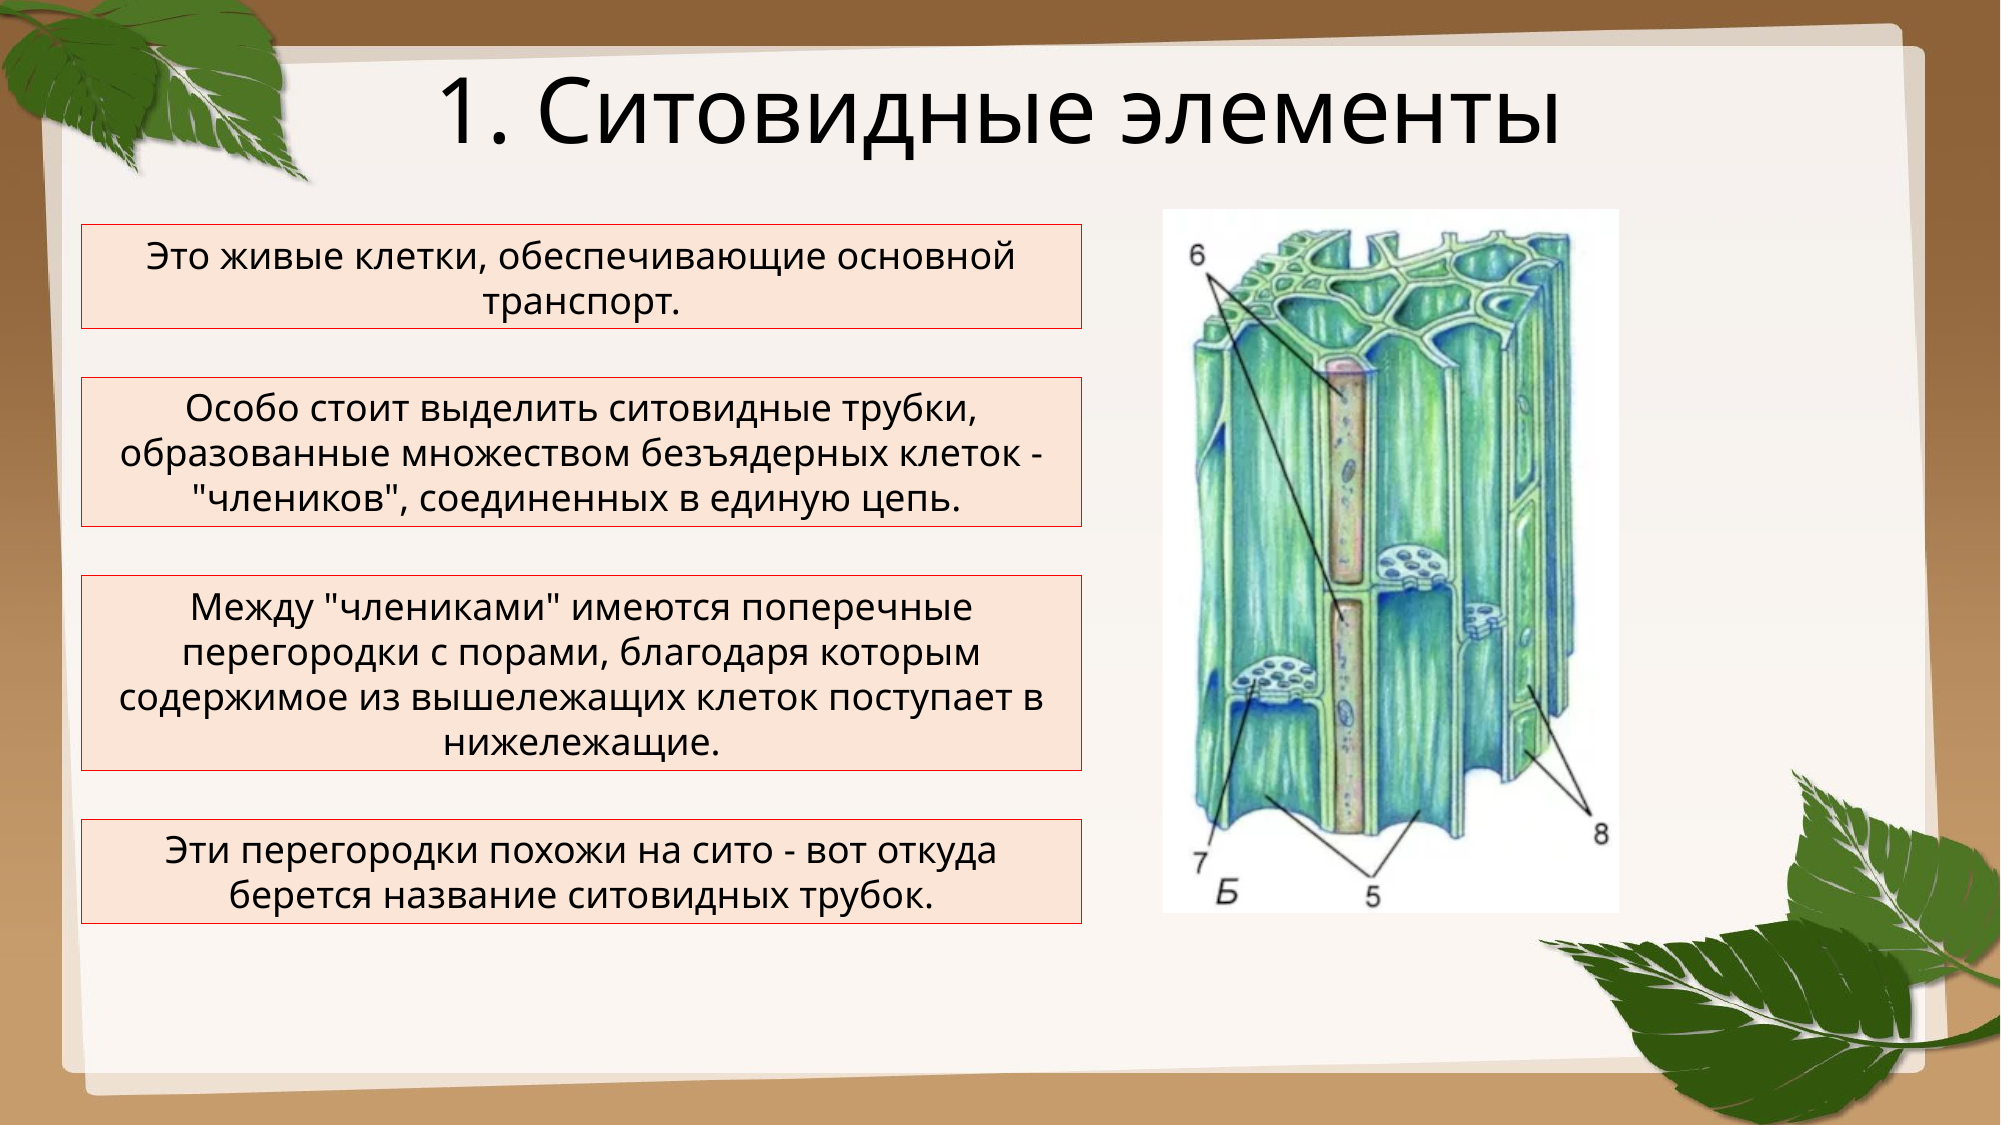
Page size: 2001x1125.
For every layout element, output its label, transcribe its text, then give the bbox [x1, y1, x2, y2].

text_box Между "члениками" имеются поперечные перегородки с порами, благодаря которым содержимое из вышележащих клеток поступает в нижележащие. [81, 575, 1082, 771]
text_box Эти перегородки похожи на сито - вот откуда берется название ситовидных трубок. [81, 819, 1082, 924]
text_box Это живые клетки, обеспечивающие основной транспорт. [81, 224, 1082, 329]
text_box Особо стоит выделить ситовидные трубки, образованные множеством безъядерных клеток - "члеников", соединенных в единую цепь. [81, 377, 1082, 527]
picture [0, 0, 2001, 1125]
title 1. Ситовидные элементы [137, 59, 1863, 278]
